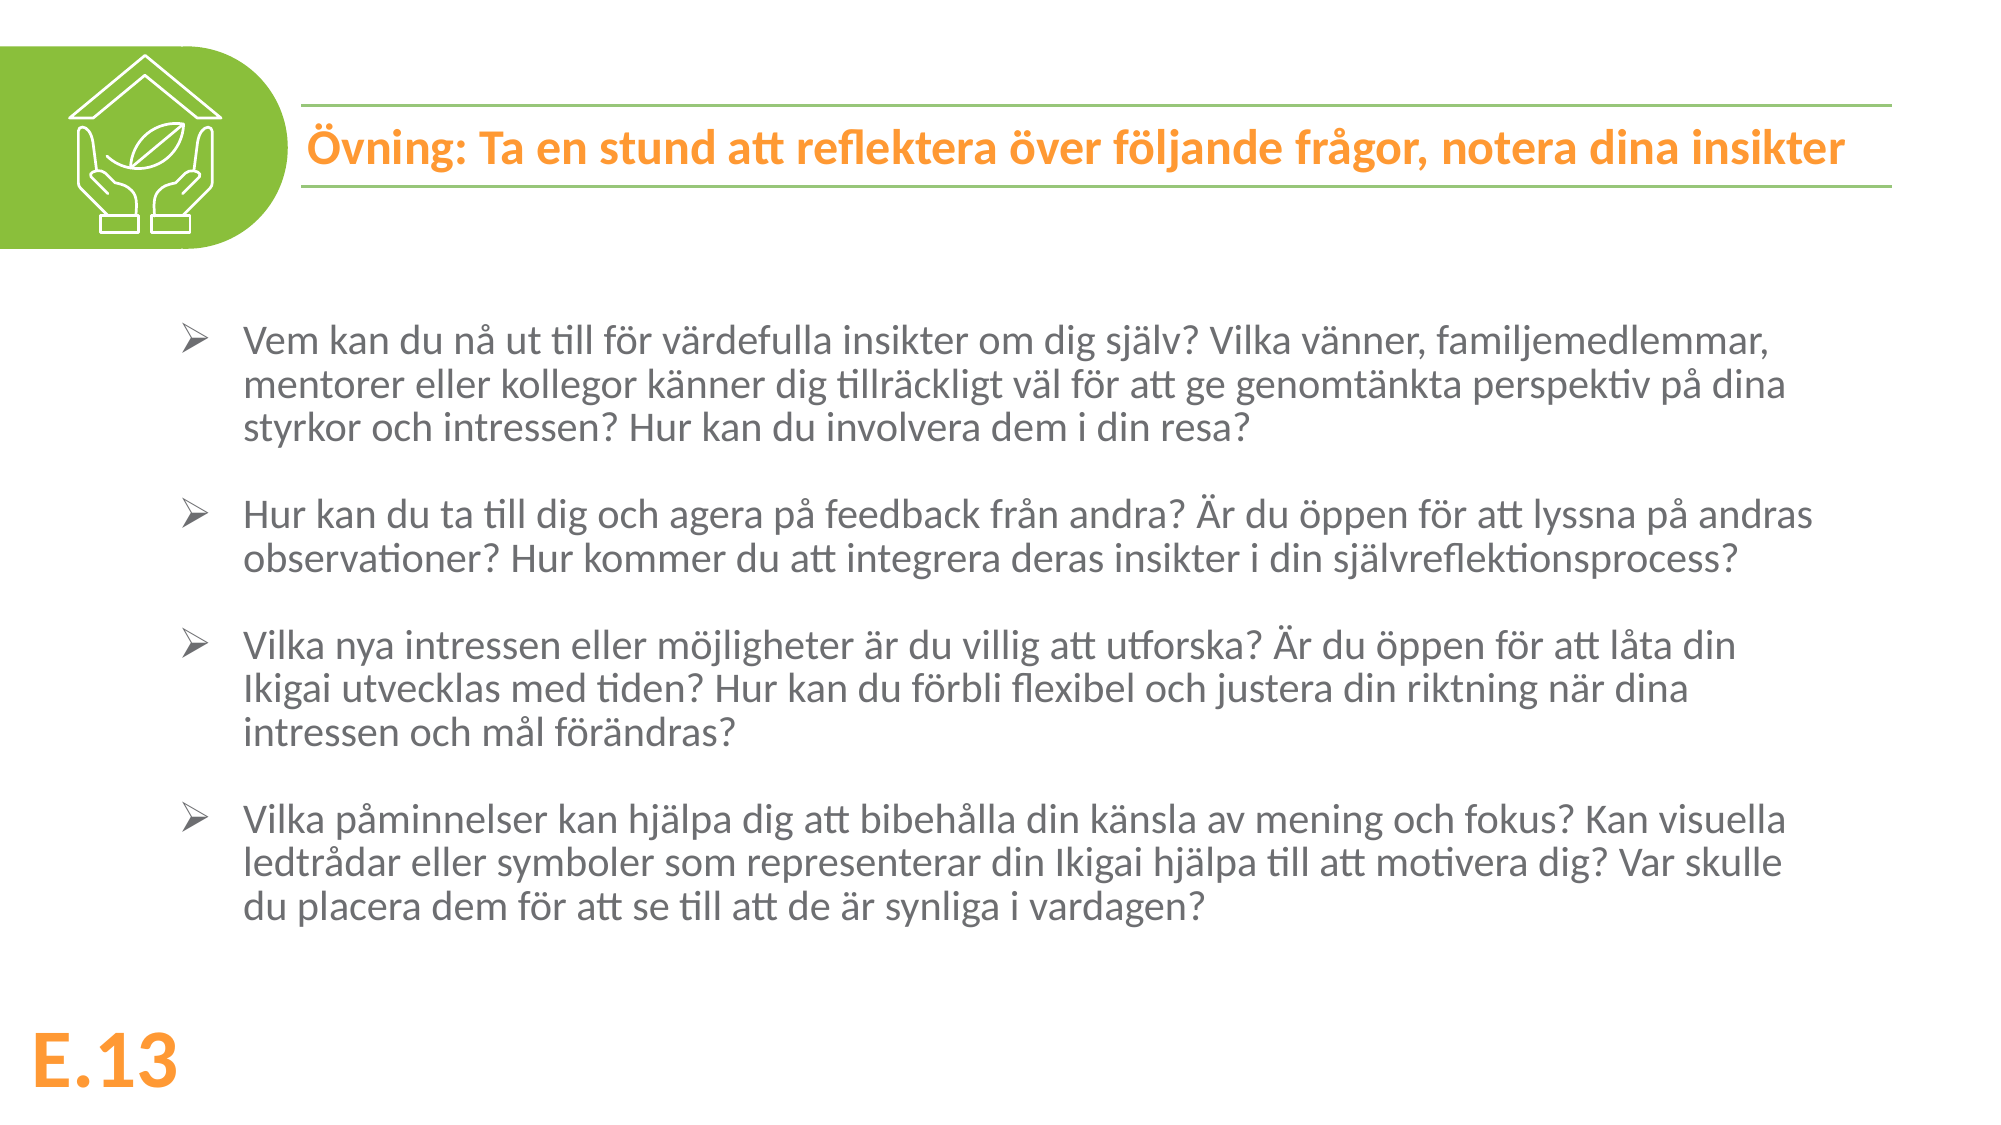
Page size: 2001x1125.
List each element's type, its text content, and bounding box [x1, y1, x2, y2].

list Övning: Ta en stund att reflektera över följande frågor, notera dina insikter [287, 85, 1893, 257]
text_box E.13 [11, 1019, 300, 1125]
text_box [0, 46, 288, 249]
list Vem kan du nå ut till för värdefulla insikter om dig själv? Vilka vänner, familjemedlemmar, mentorer eller kollegor känner dig tillräckligt väl för att ge genomtänkta perspektiv på dina styrkor och intressen? Hur kan du involvera dem i din resa? Hur kan du ta till dig och agera på feedback från andra? Är du öppen för att lyssna på andras observationer? Hur kommer du att integrera deras insikter i din självreflektionsprocess? Vilka nya intressen eller möjligheter är du villig att utforska? Är du öppen för att låta din Ikigai utvecklas med tiden? Hur kan du förbli flexibel och justera din riktning när dina intressen och mål förändras? Vilka påminnelser kan hjälpa dig att bibehålla din känsla av mening och fokus? Kan visuella ledtrådar eller symboler som representerar din Ikigai hjälpa till att motivera dig? Var skulle du placera dem för att se till att de är synliga i vardagen? [106, 301, 1846, 969]
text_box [68, 54, 222, 233]
